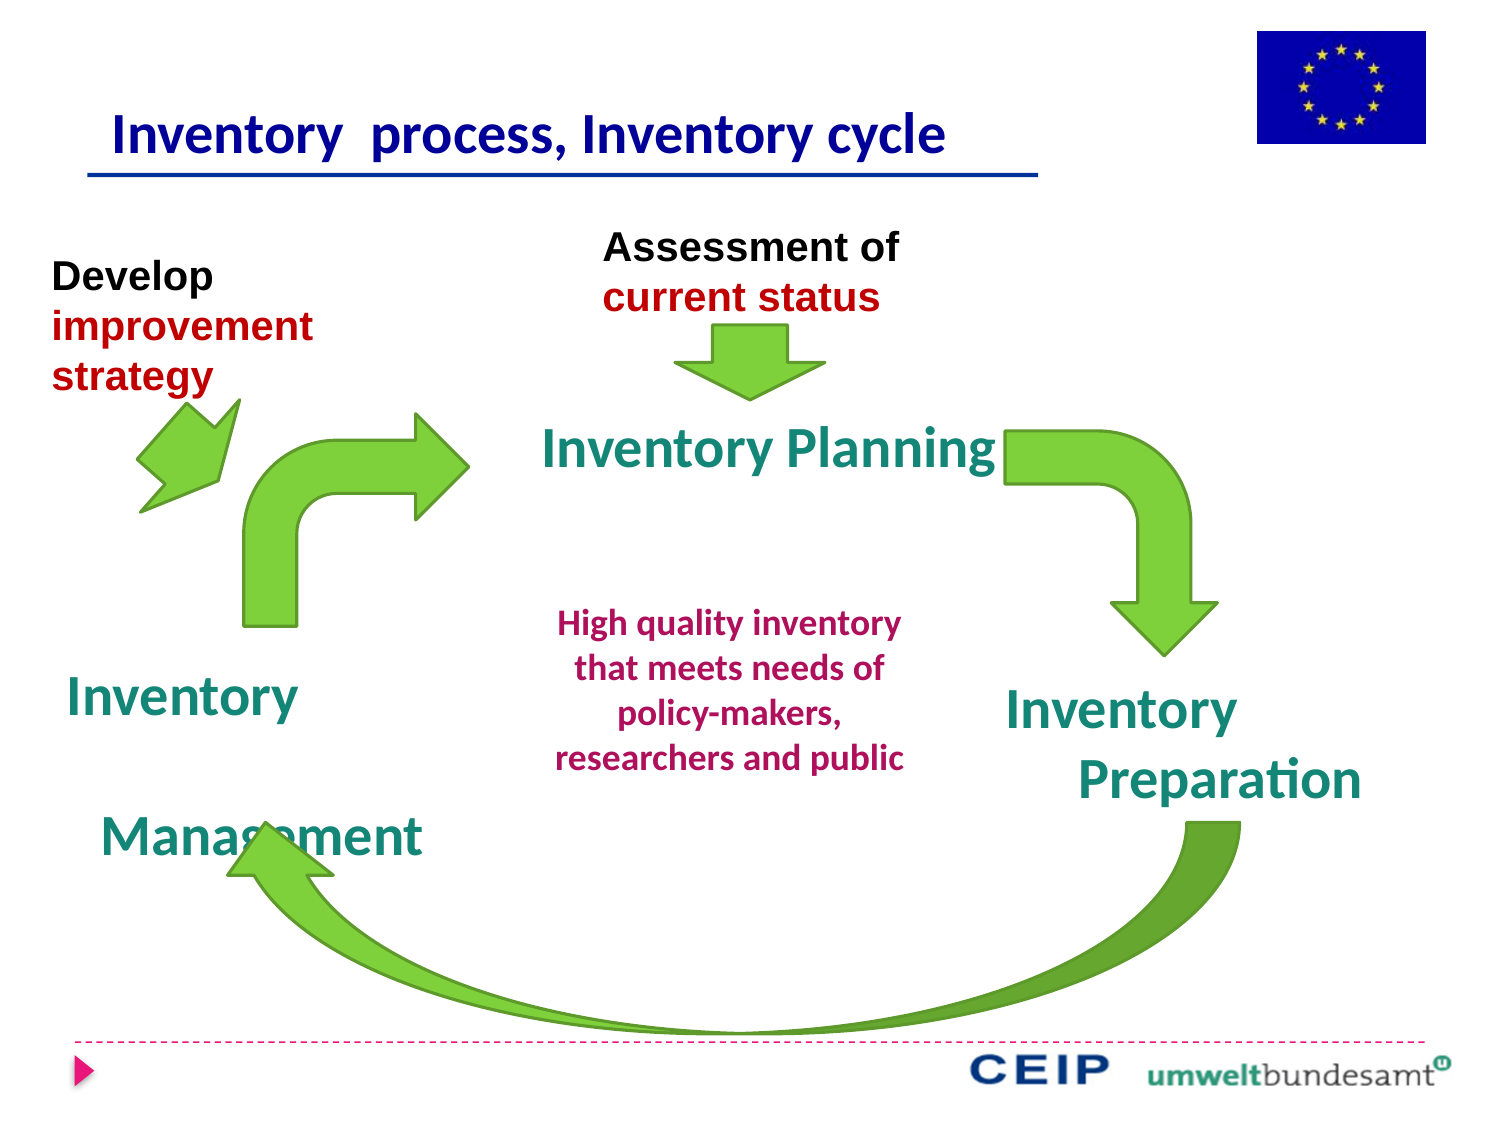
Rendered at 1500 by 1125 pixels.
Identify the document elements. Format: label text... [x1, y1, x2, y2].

text_box [1003, 429, 1219, 658]
text_box [226, 820, 1242, 1036]
text_box High quality inventory that meets needs of policy-makers, researchers and public [534, 590, 925, 786]
text_box Inventory Management [50, 650, 475, 875]
text_box [673, 323, 827, 402]
text_box [135, 398, 242, 514]
picture [962, 1046, 1459, 1099]
text_box Assessment of current status [587, 212, 925, 328]
text_box Inventory process, Inventory cycle [96, 87, 1150, 173]
picture [1257, 30, 1426, 144]
text_box Inventory Planning [474, 401, 1063, 486]
text_box Develop improvement strategy [36, 241, 362, 407]
text_box [242, 412, 470, 628]
text_box Inventory Preparation [987, 662, 1388, 818]
